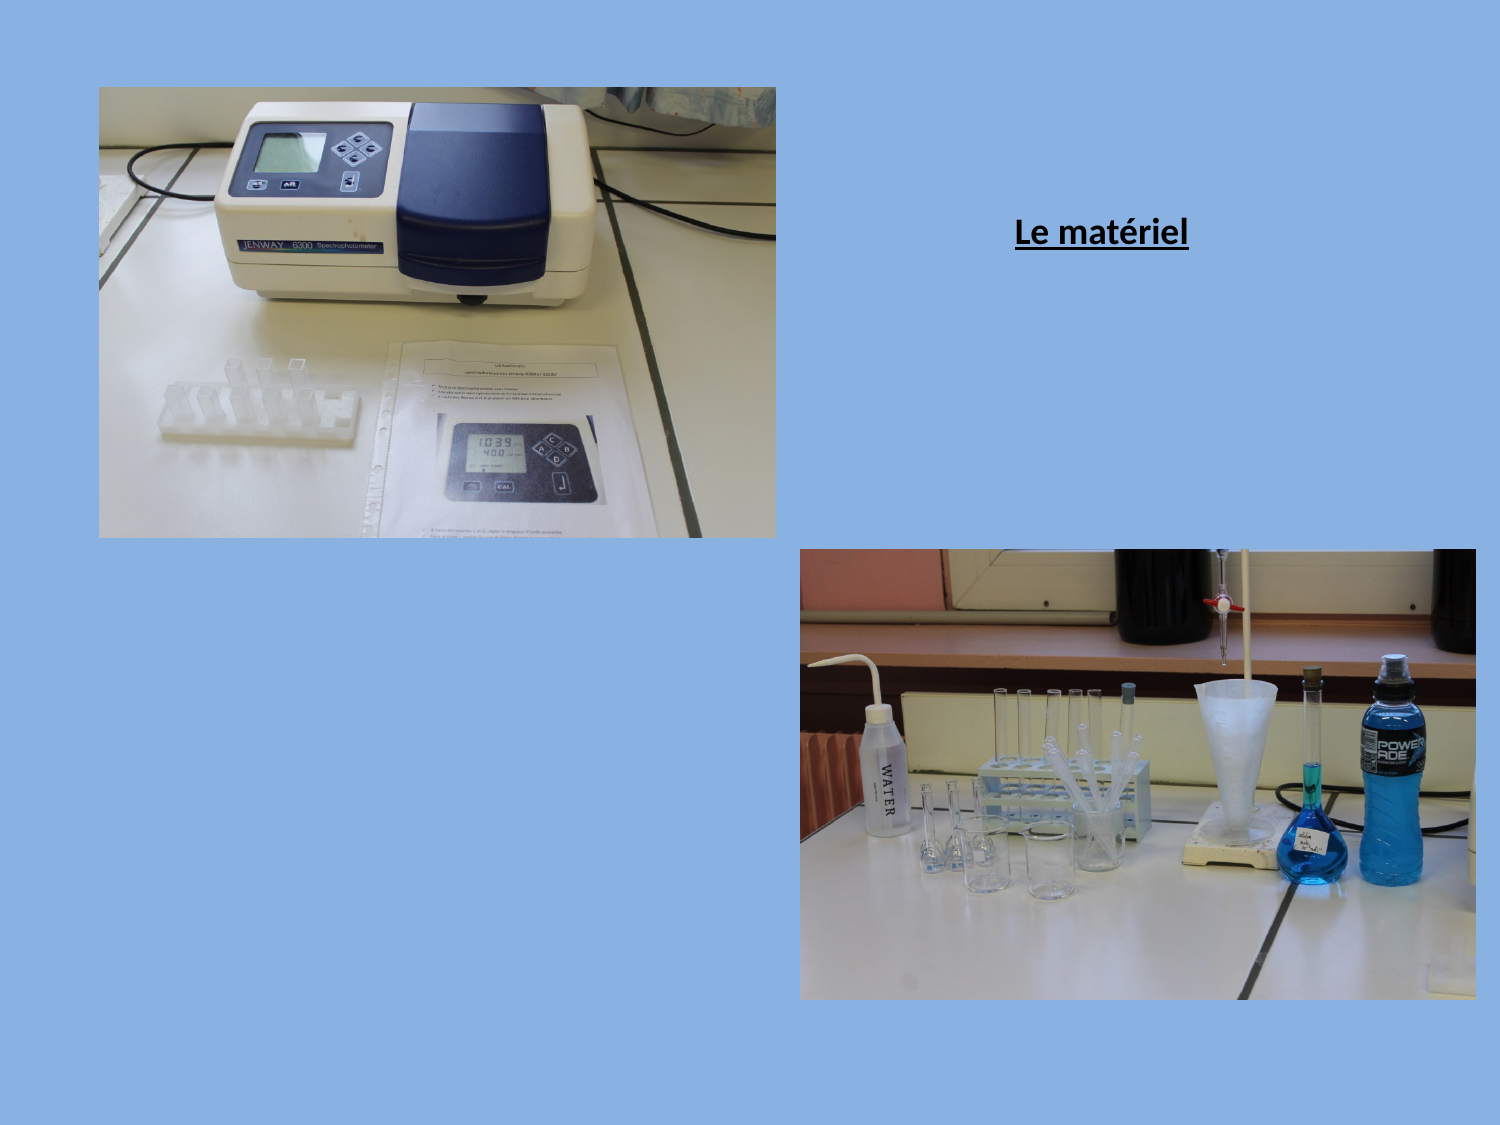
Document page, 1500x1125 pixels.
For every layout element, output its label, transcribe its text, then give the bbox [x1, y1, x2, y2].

picture [99, 87, 777, 538]
text_box Le matériel [999, 199, 1275, 260]
picture [799, 549, 1477, 1001]
